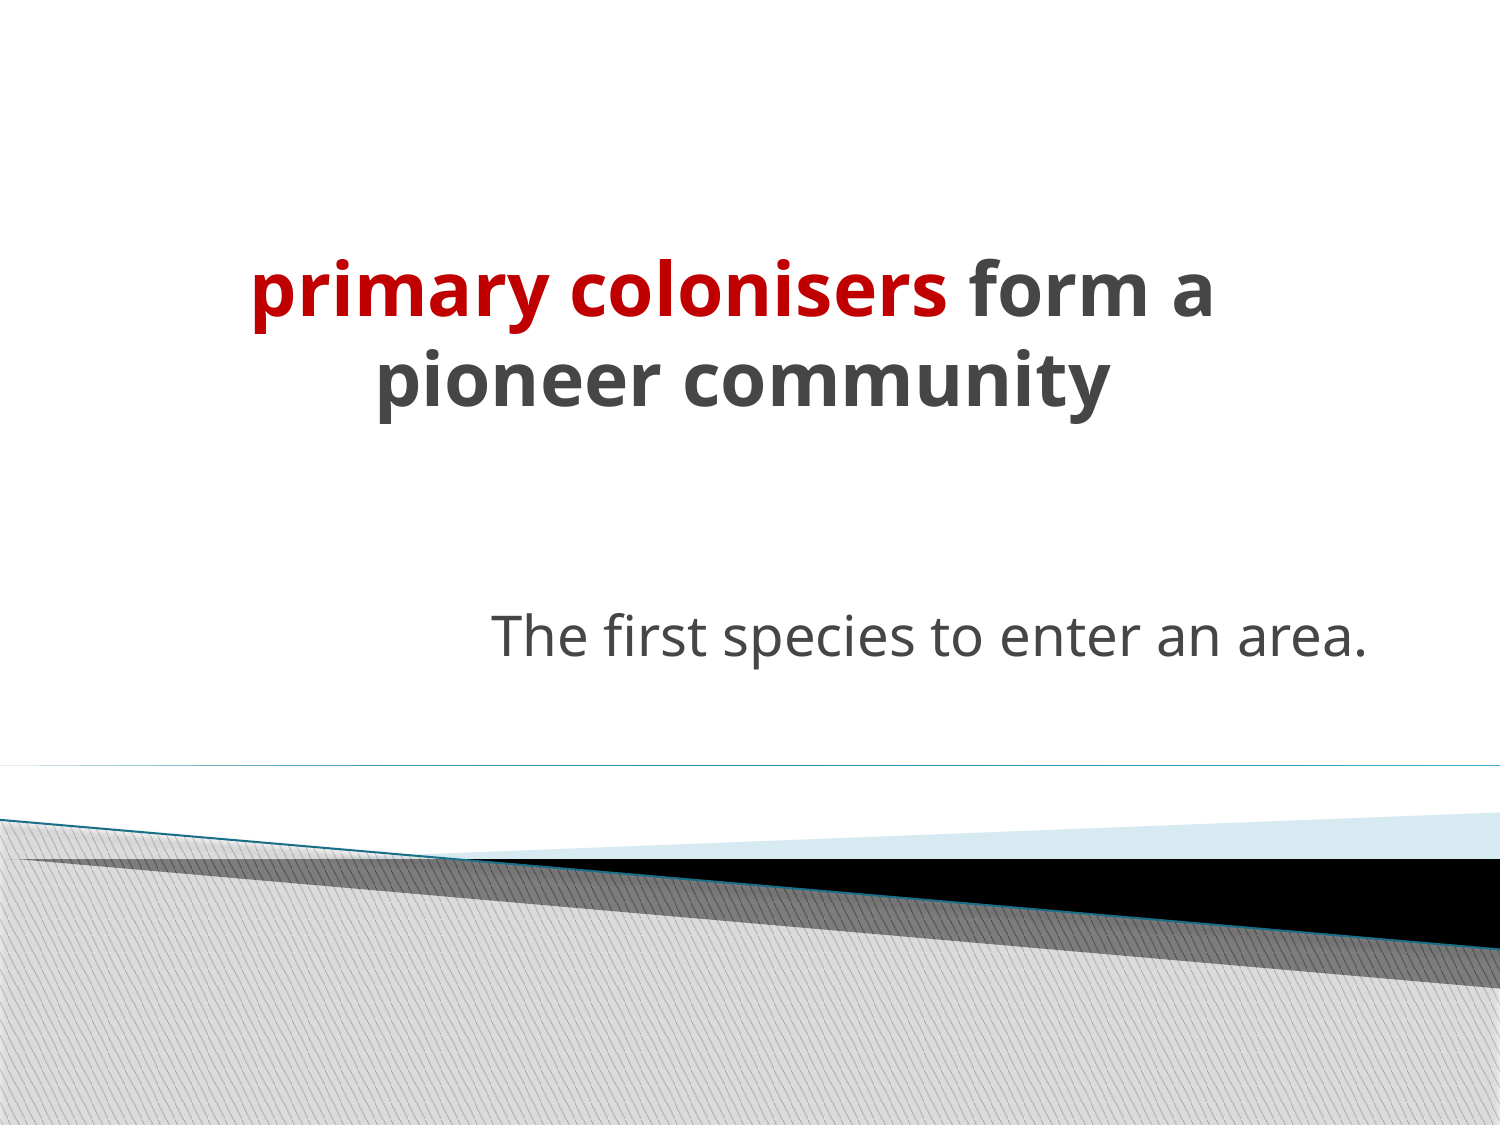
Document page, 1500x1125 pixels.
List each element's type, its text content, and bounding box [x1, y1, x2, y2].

subtitle The first species to enter an area. [112, 592, 1388, 790]
title primary colonisers form a pioneer community [105, 128, 1381, 430]
picture [5, 859, 1500, 989]
